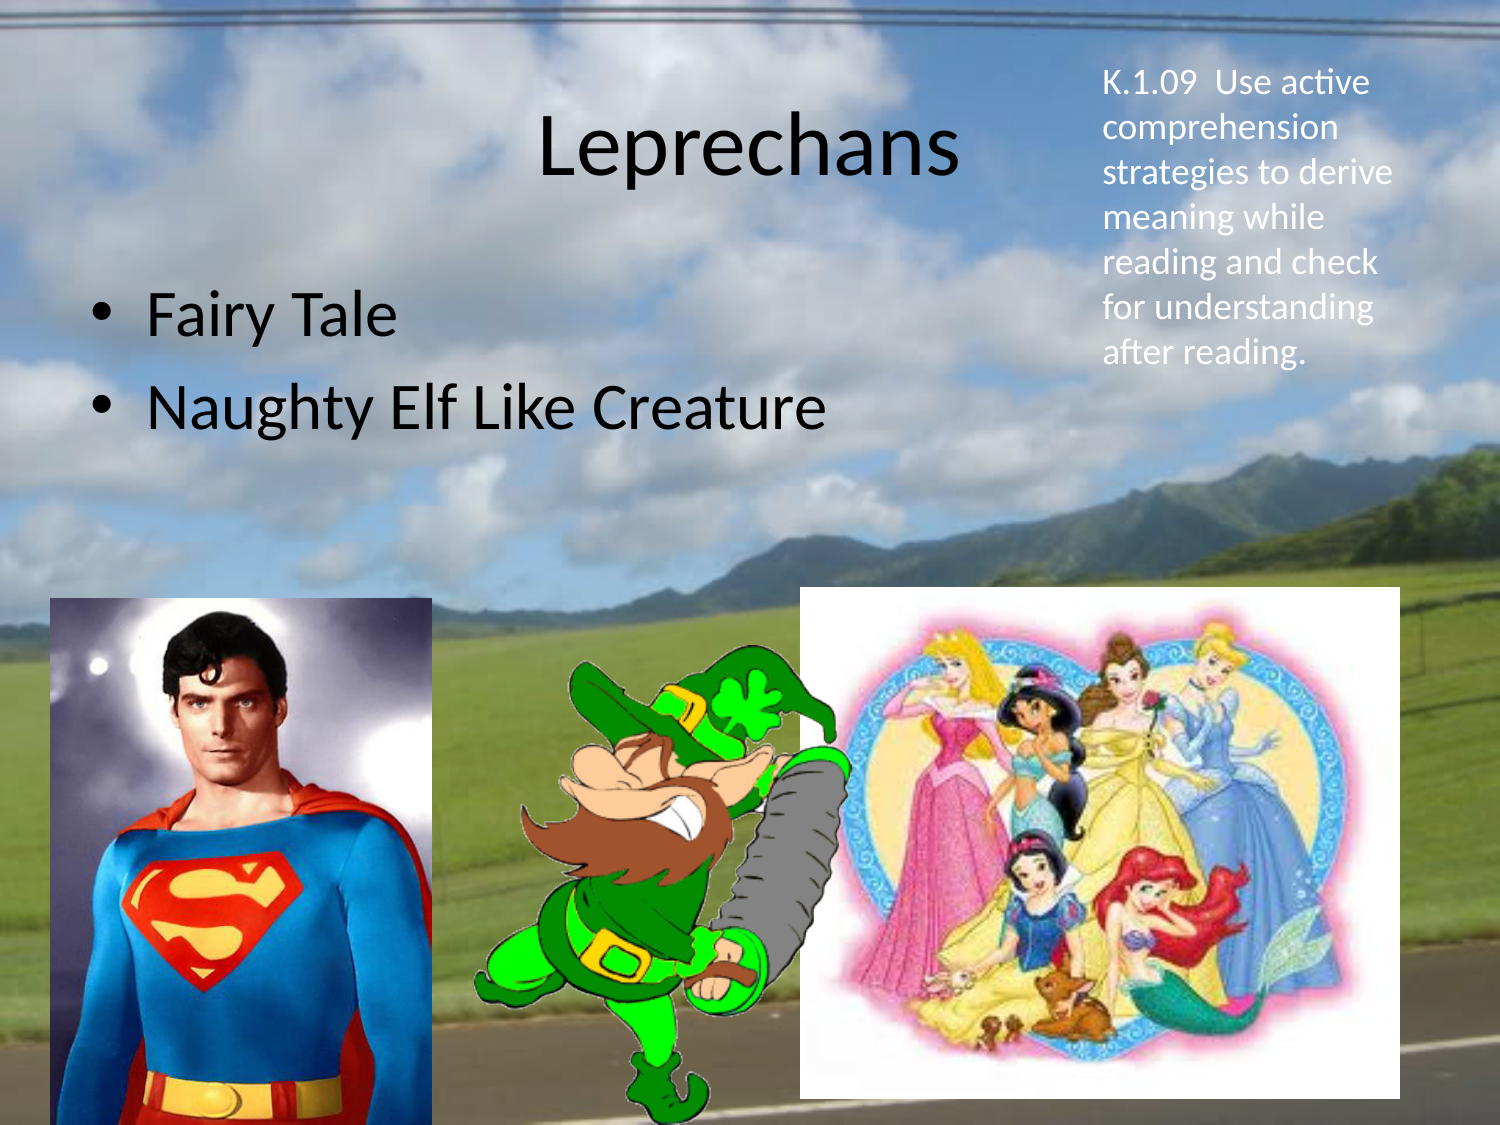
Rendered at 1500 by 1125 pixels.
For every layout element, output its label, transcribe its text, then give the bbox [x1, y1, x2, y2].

text_box K.1.09 Use active comprehension strategies to derive meaning while reading and check for understanding after reading. [1087, 49, 1425, 425]
picture [49, 598, 432, 1125]
title Leprechans [75, 45, 1425, 233]
list Fairy Tale Naughty Elf Like Creature [75, 262, 1425, 1005]
picture [474, 587, 1401, 1125]
